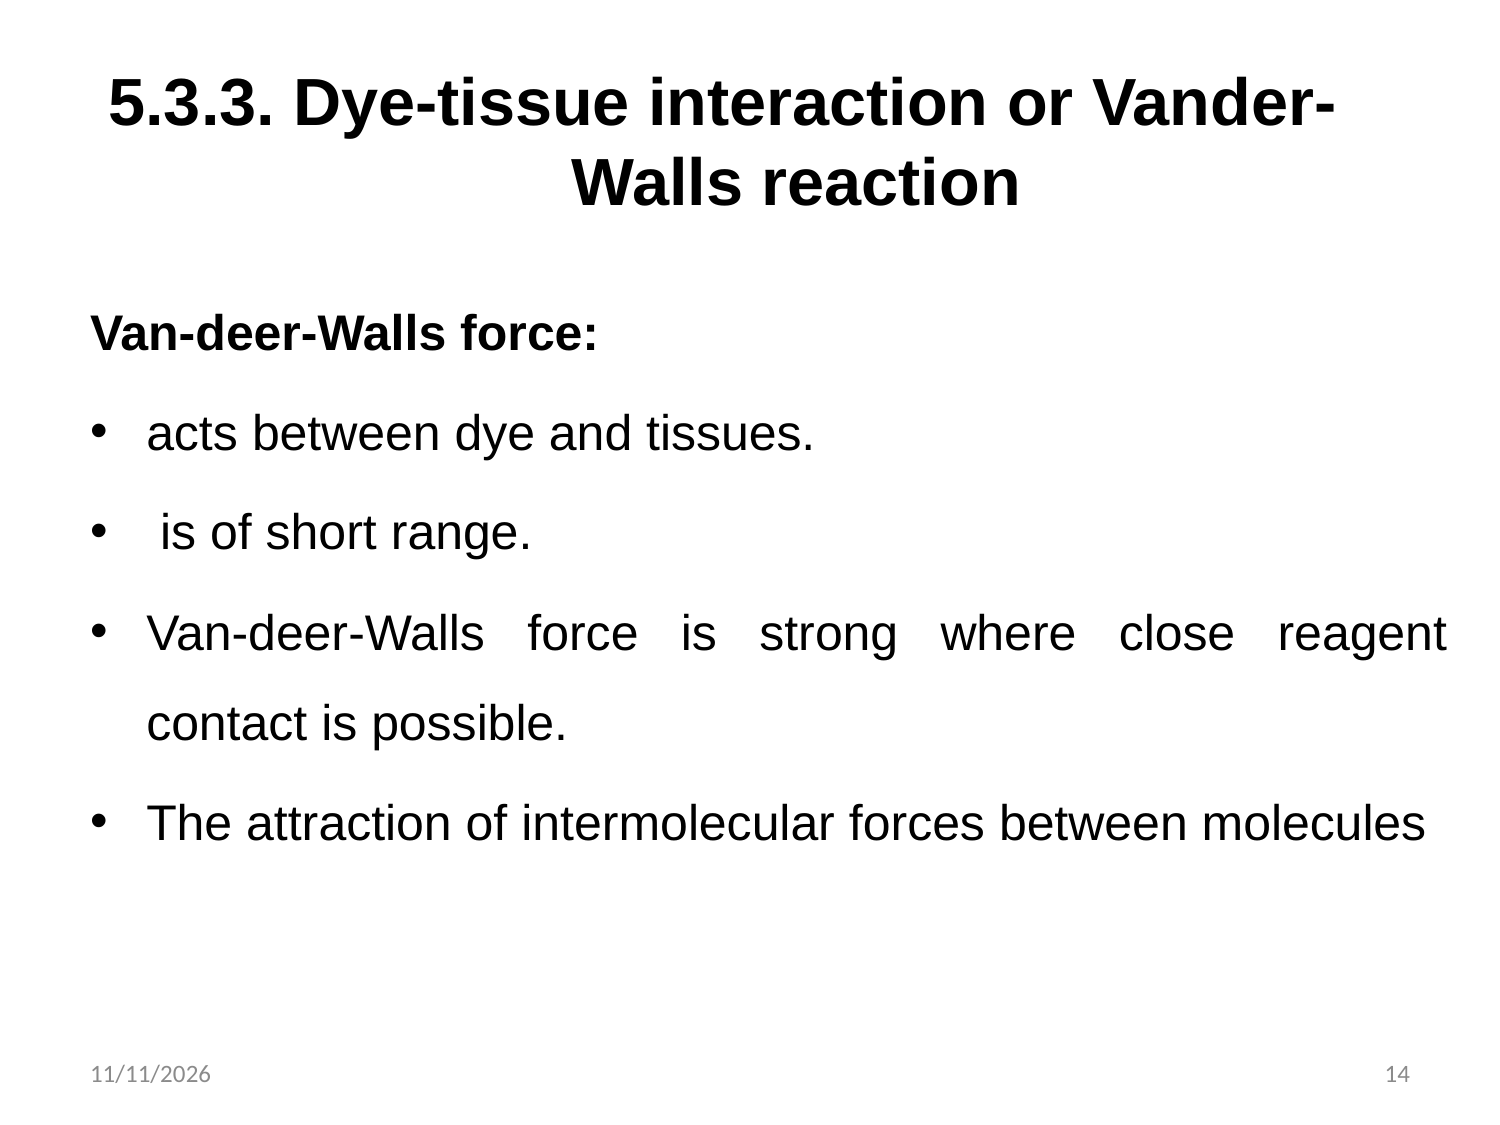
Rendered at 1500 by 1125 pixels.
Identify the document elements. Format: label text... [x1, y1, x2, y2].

list Van-deer-Walls force: acts between dye and tissues. is of short range. Van-deer-Walls force is strong where close reagent contact is possible. The attraction of intermolecular forces between molecules [75, 262, 1463, 1005]
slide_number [75, 1042, 425, 1103]
title 5.3.3. Dye-tissue interaction or Vander- Walls reaction [75, 45, 1425, 233]
slide_number 14 [1074, 1042, 1425, 1103]
